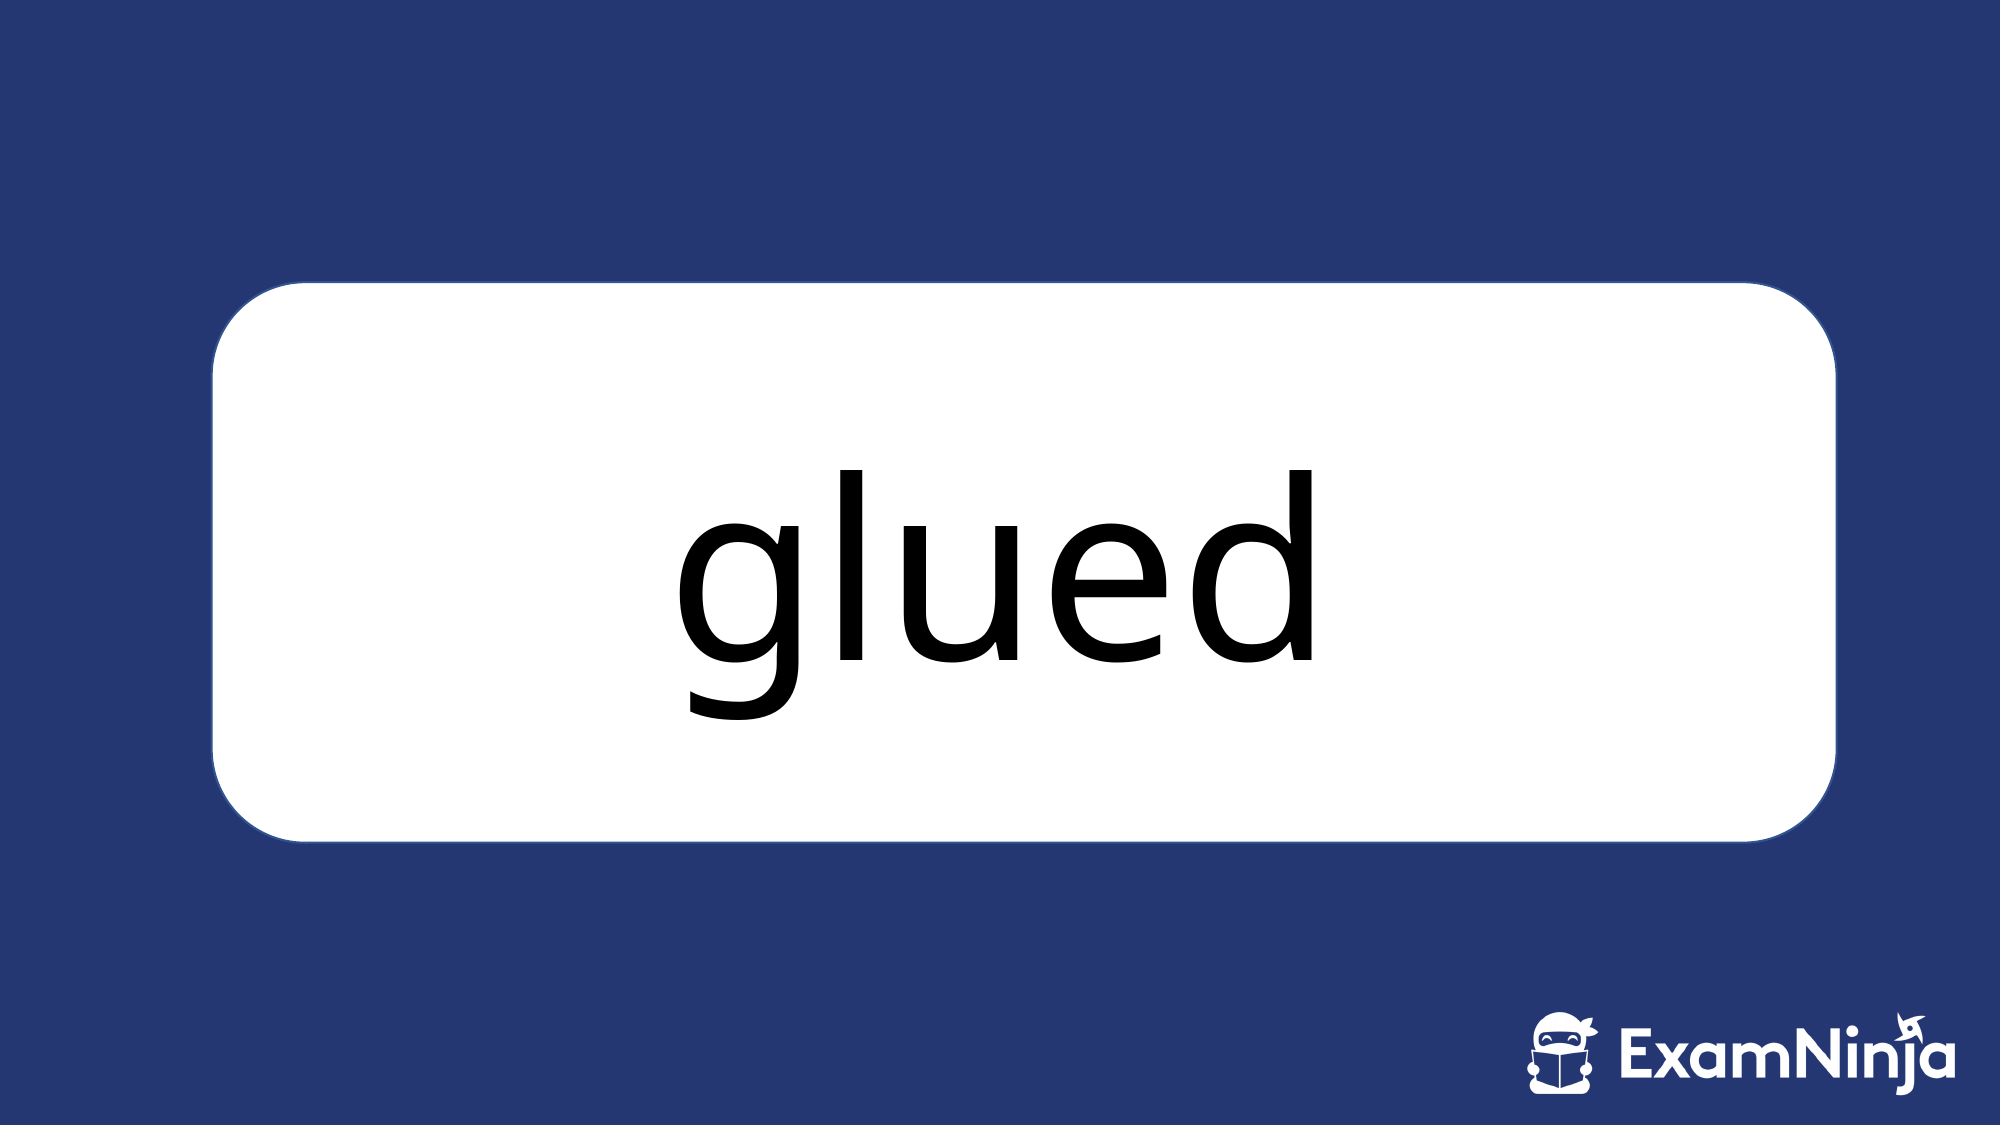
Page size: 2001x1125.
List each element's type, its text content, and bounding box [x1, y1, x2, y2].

text_box glued [143, 403, 1857, 719]
text_box [210, 719, 1838, 844]
picture [1501, 1003, 1979, 1102]
text_box [210, 281, 1838, 403]
